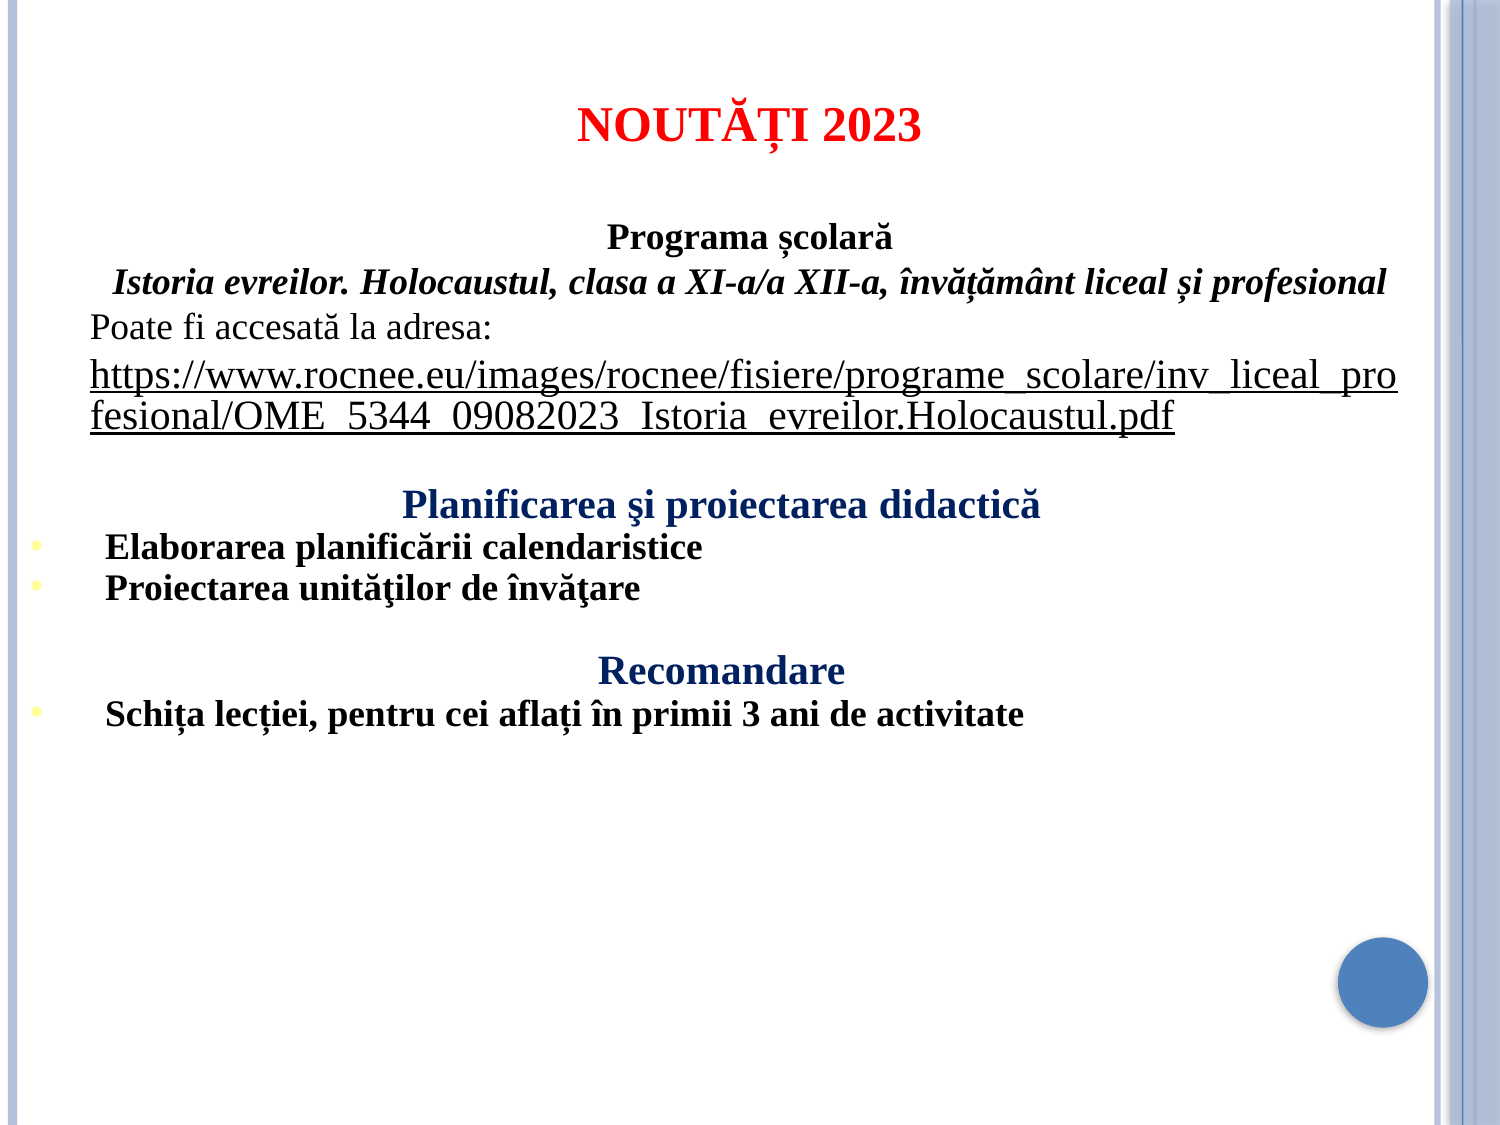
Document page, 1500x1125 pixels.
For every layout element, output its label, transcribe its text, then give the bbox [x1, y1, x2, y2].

text_box NOUTĂȚI 2023 Programa școlară Istoria evreilor. Holocaustul, clasa a XI-a/a XII-a, învățământ liceal și profesional Poate fi accesată la adresa: https://www.rocnee.eu/images/rocnee/fisiere/programe_scolare/inv_liceal_profesional/OME_5344_09082023_Istoria_evreilor.Holocaustul.pdf [75, 84, 1425, 455]
text_box Planificarea şi proiectarea didactică Elaborarea planificării calendaristice Proiectarea unităţilor de învăţare Recomandare Schița lecției, pentru cei aflați în primii 3 ani de activitate [15, 474, 1428, 742]
